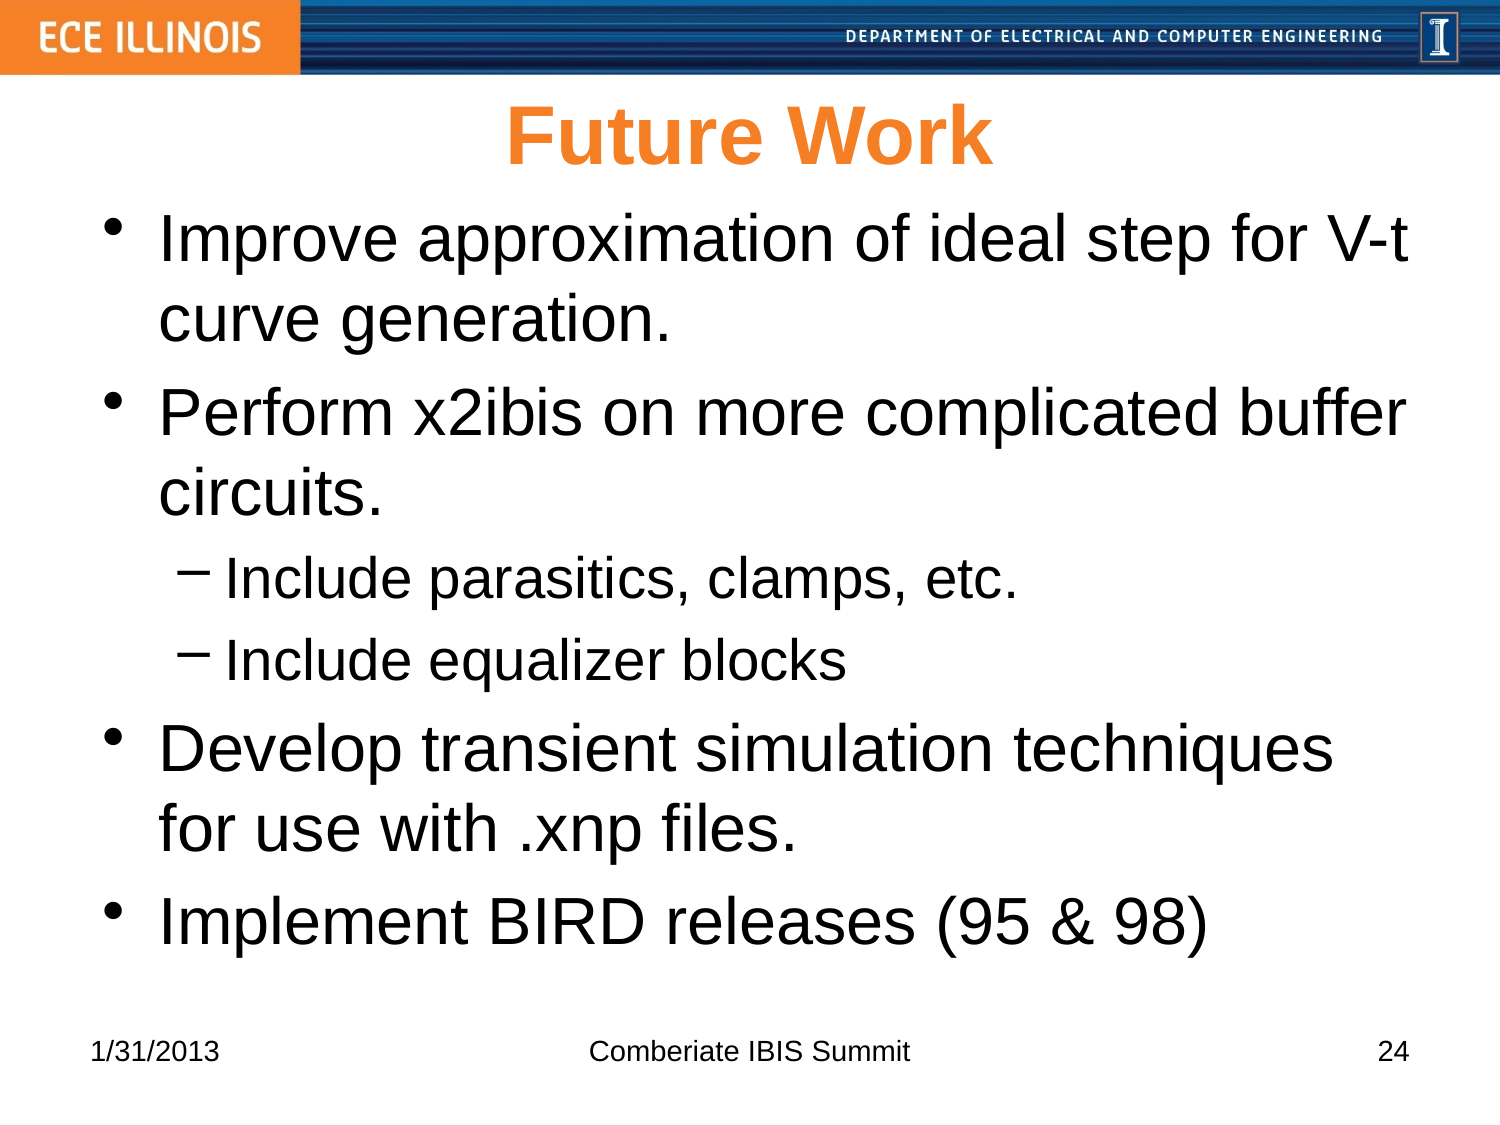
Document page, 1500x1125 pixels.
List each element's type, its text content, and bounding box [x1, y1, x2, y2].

footer Comberiate IBIS Summit [512, 1024, 988, 1103]
slide_number 24 [1074, 1024, 1426, 1103]
title Future Work [75, 37, 1425, 225]
list Improve approximation of ideal step for V-t curve generation. Perform x2ibis on more complicated buffer circuits. Include parasitics, clamps, etc. Include equalizer blocks Develop transient simulation techniques for use with .xnp files. Implement BIRD releases (95 & 98) [87, 187, 1438, 1013]
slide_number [74, 1024, 426, 1103]
picture [0, 0, 1500, 1125]
